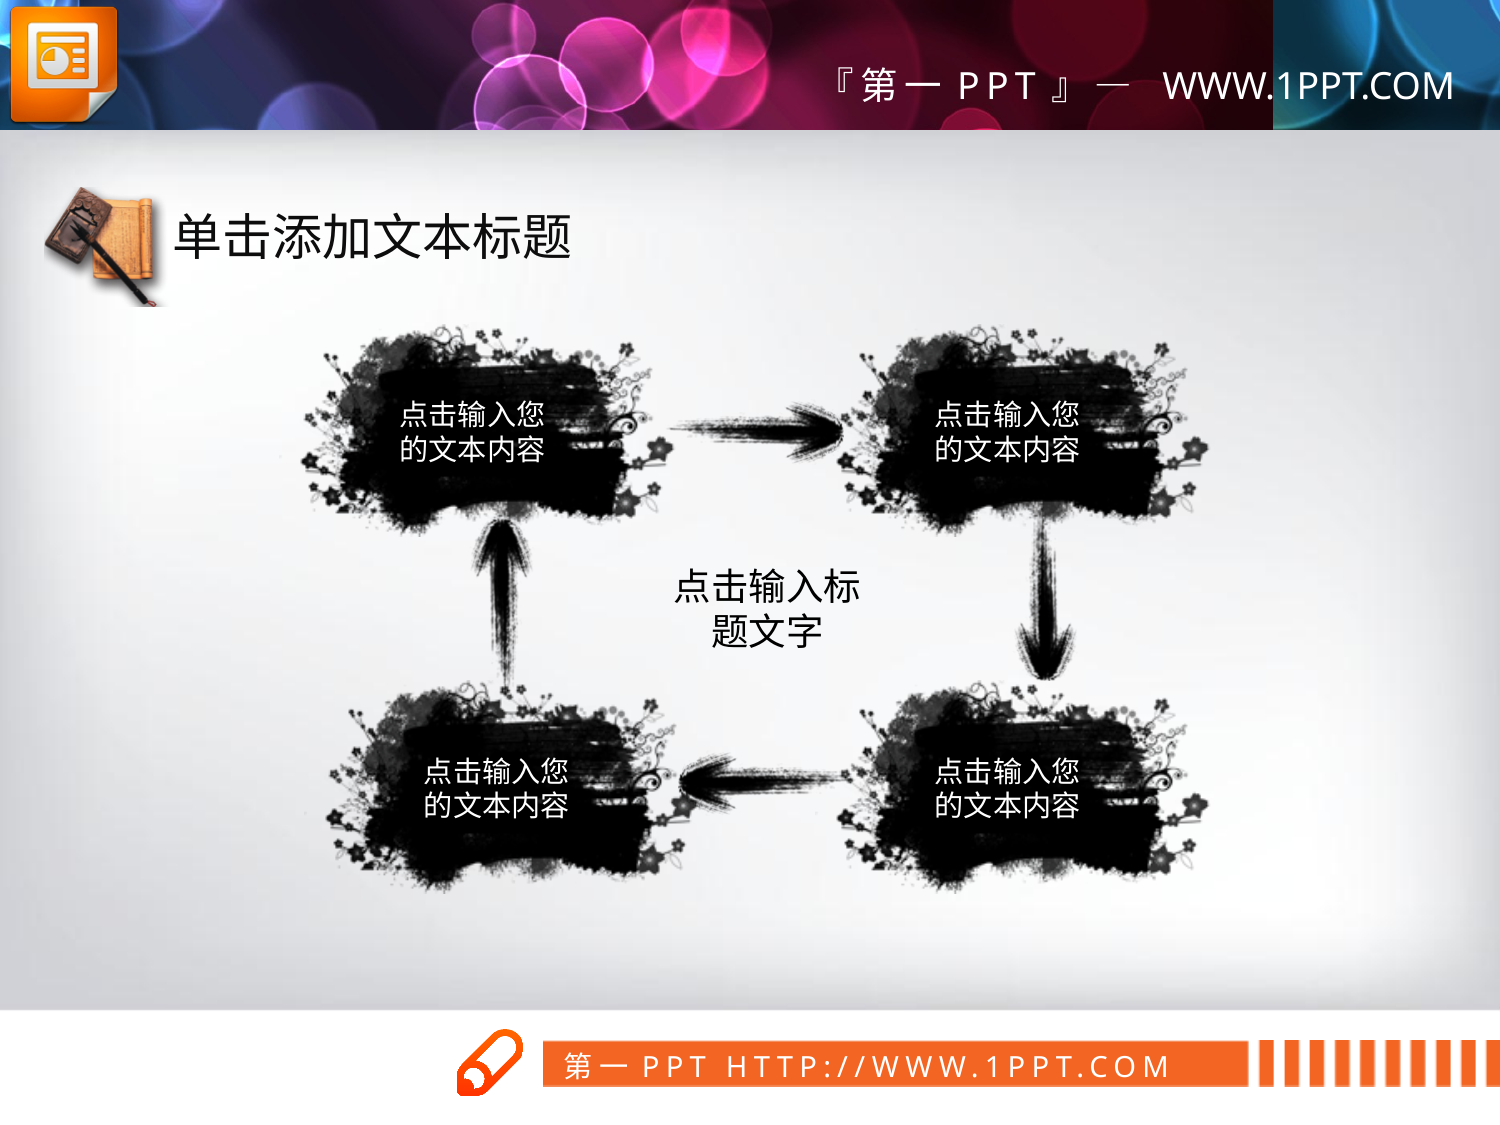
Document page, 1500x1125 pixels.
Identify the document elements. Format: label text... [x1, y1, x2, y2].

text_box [814, 323, 1211, 538]
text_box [279, 323, 676, 538]
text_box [814, 680, 1211, 894]
text_box 单击添加文本标题 [191, 195, 597, 276]
text_box 点击输入标题文字 [644, 556, 891, 661]
picture [0, 0, 1500, 1012]
picture [543, 1040, 1500, 1087]
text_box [303, 680, 700, 894]
